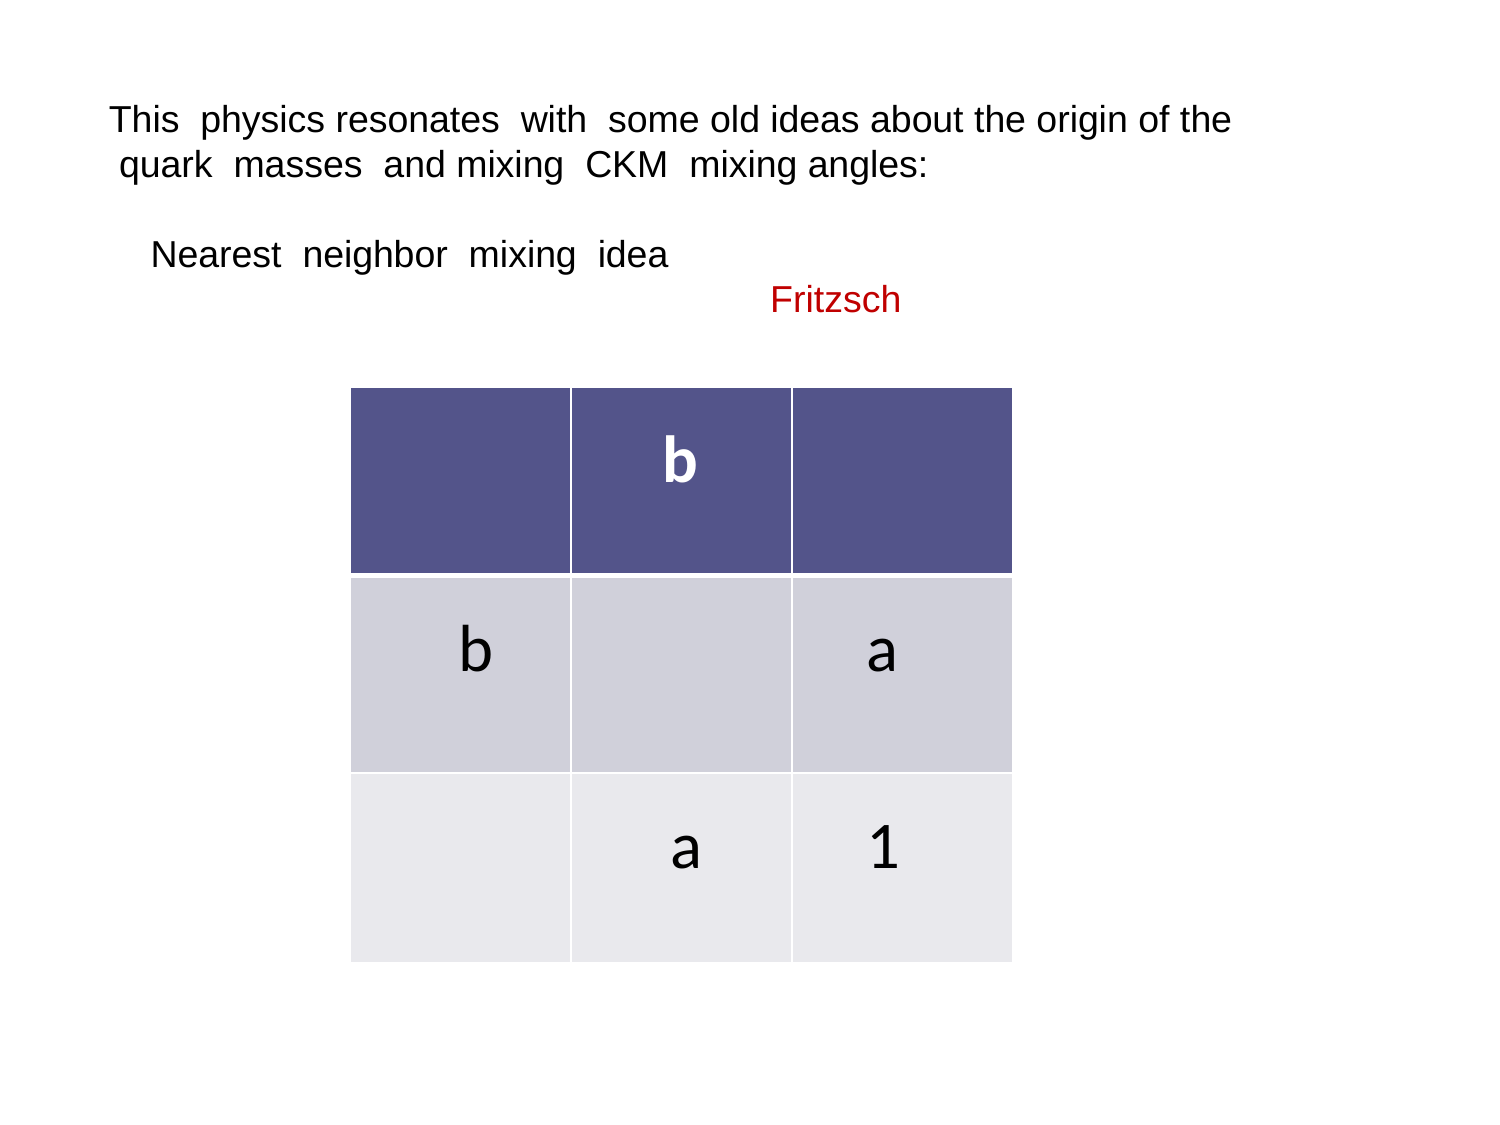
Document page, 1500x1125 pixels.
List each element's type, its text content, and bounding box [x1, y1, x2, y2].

table_header [793, 388, 1012, 573]
table_cell [351, 774, 570, 962]
table_cell [572, 578, 791, 772]
text_box This physics resonates with some old ideas about the origin of the quark masses and mixing CKM mixing angles: Nearest neighbor mixing idea Fritzsch [93, 87, 1258, 733]
table_cell a [572, 774, 791, 962]
table_cell 1 [793, 774, 1012, 962]
table_header [351, 388, 570, 573]
table_cell a [793, 578, 1012, 772]
table_cell b [351, 578, 570, 772]
table_header b [572, 388, 791, 573]
